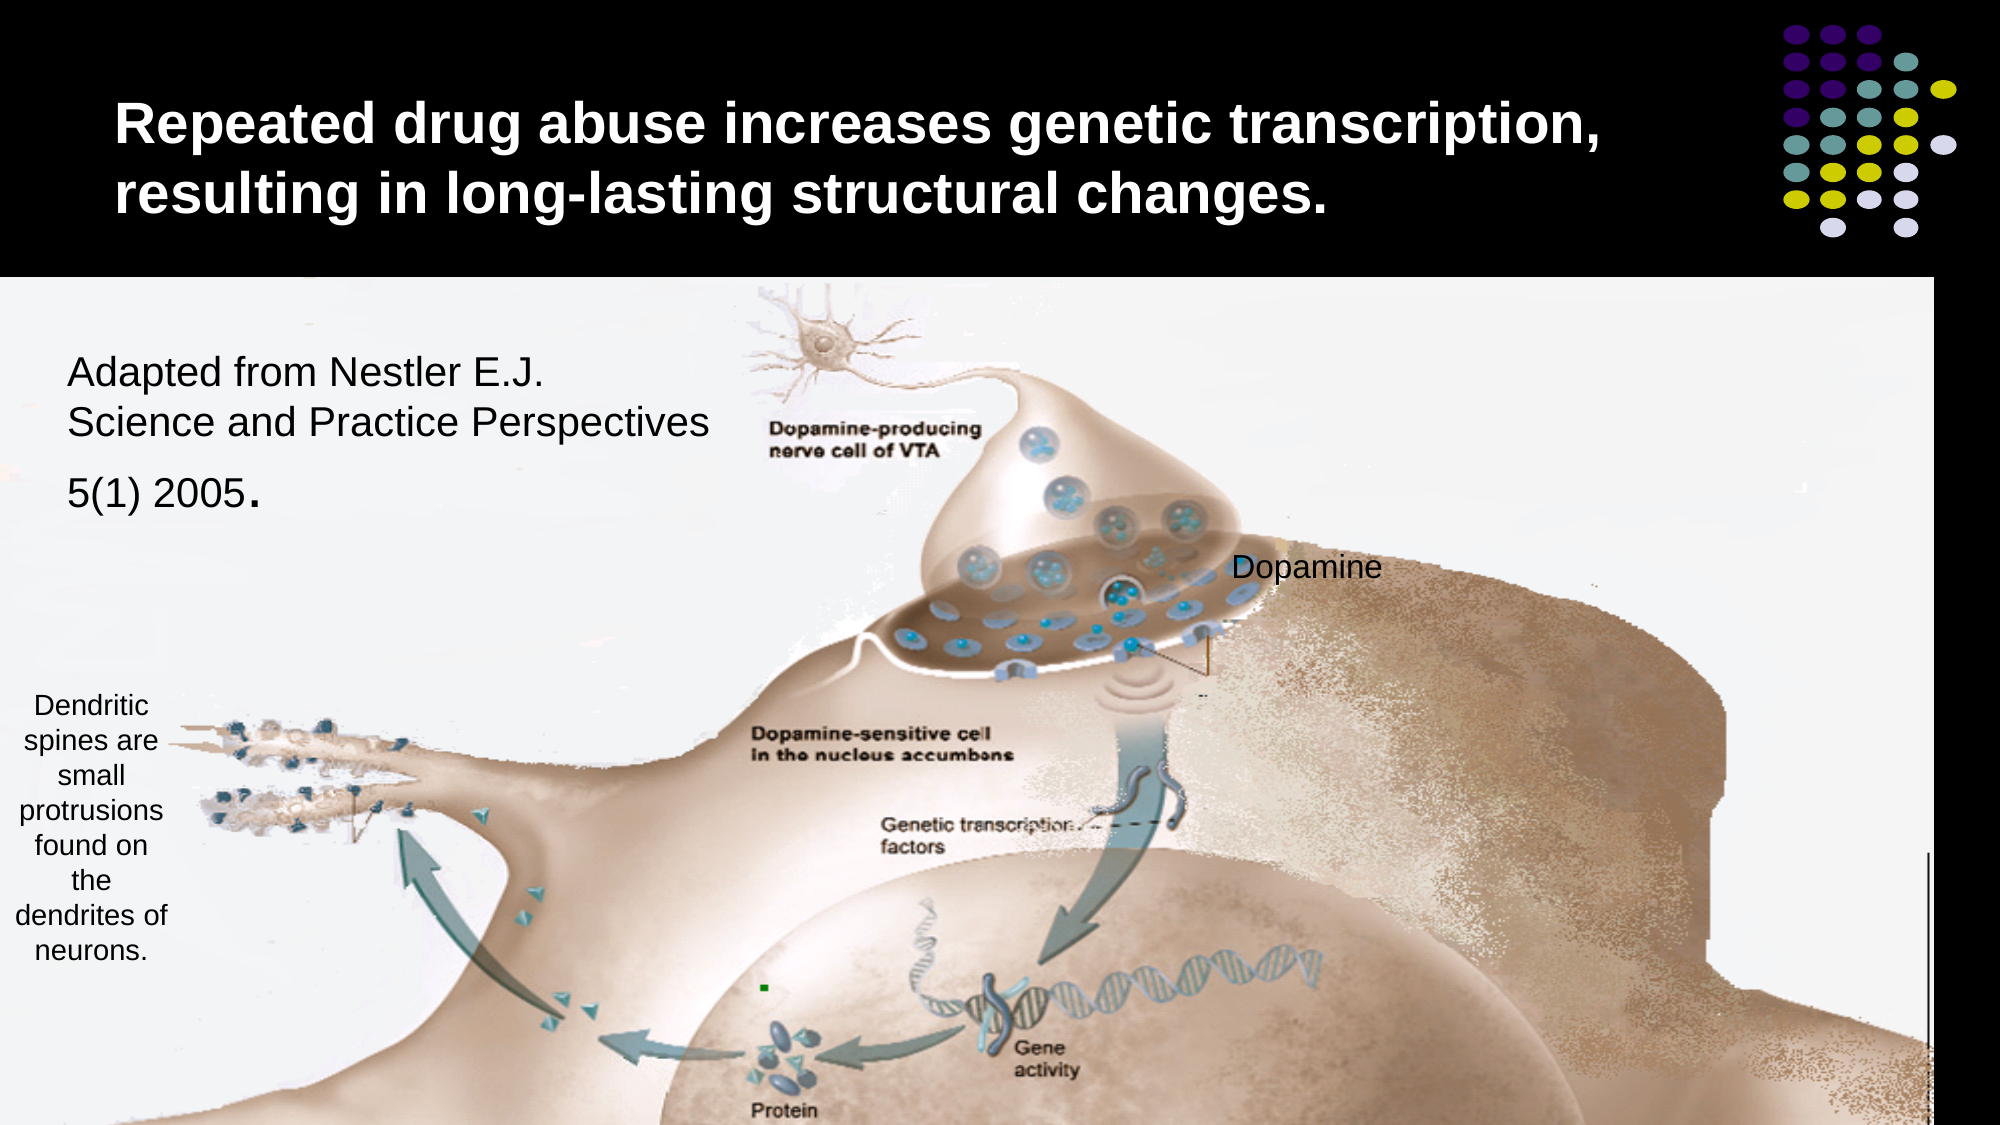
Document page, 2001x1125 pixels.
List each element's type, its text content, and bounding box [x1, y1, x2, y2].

picture [0, 277, 1934, 1125]
title Repeated drug abuse increases genetic transcription, resulting in long-lasting structural changes. [99, 20, 1750, 233]
